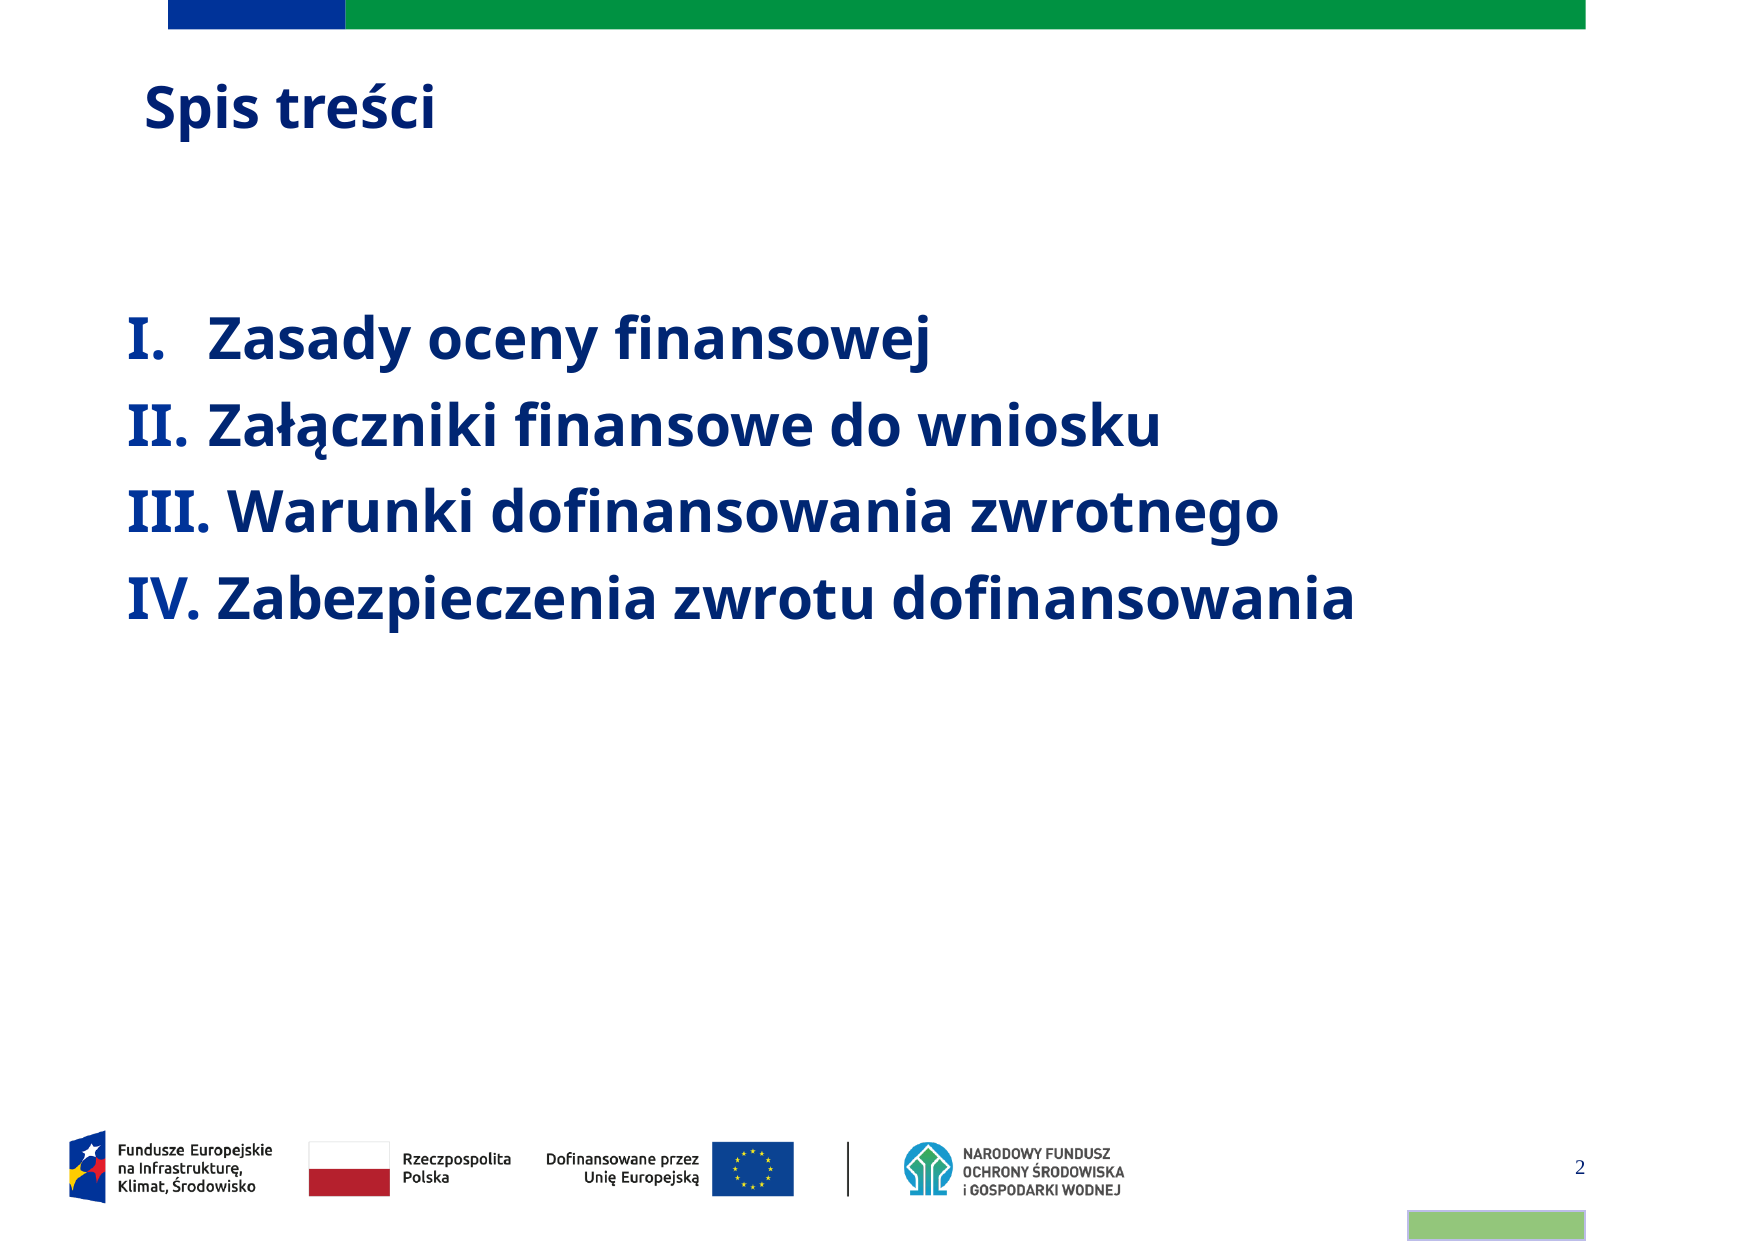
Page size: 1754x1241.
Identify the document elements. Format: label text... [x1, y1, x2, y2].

picture [49, 1112, 1143, 1221]
title Spis treści [144, 64, 1562, 136]
slide_number 2 [1408, 1151, 1586, 1181]
list Zasady oceny finansowej Załączniki finansowe do wniosku Warunki dofinansowania zwrotnego Zabezpieczenia zwrotu dofinansowania [127, 301, 1558, 1022]
